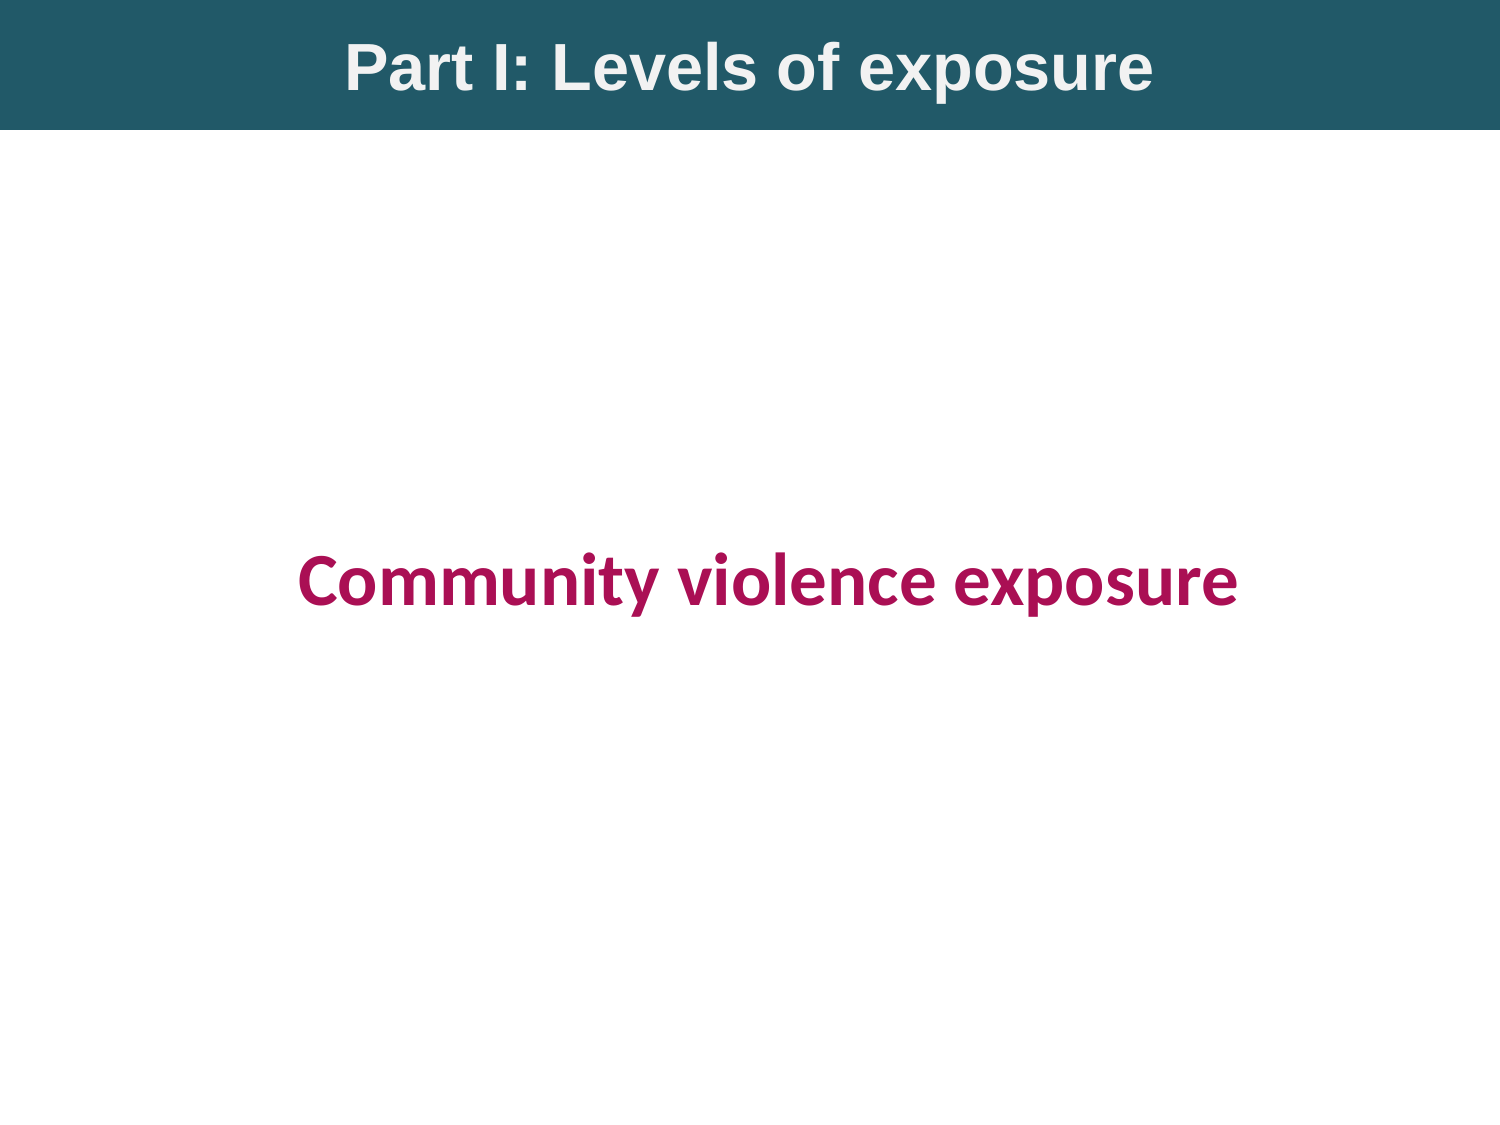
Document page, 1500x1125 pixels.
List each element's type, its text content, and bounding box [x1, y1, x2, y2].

text_box Community violence exposure [123, 523, 1415, 628]
text_box Part I: Levels of exposure [0, 0, 1500, 130]
